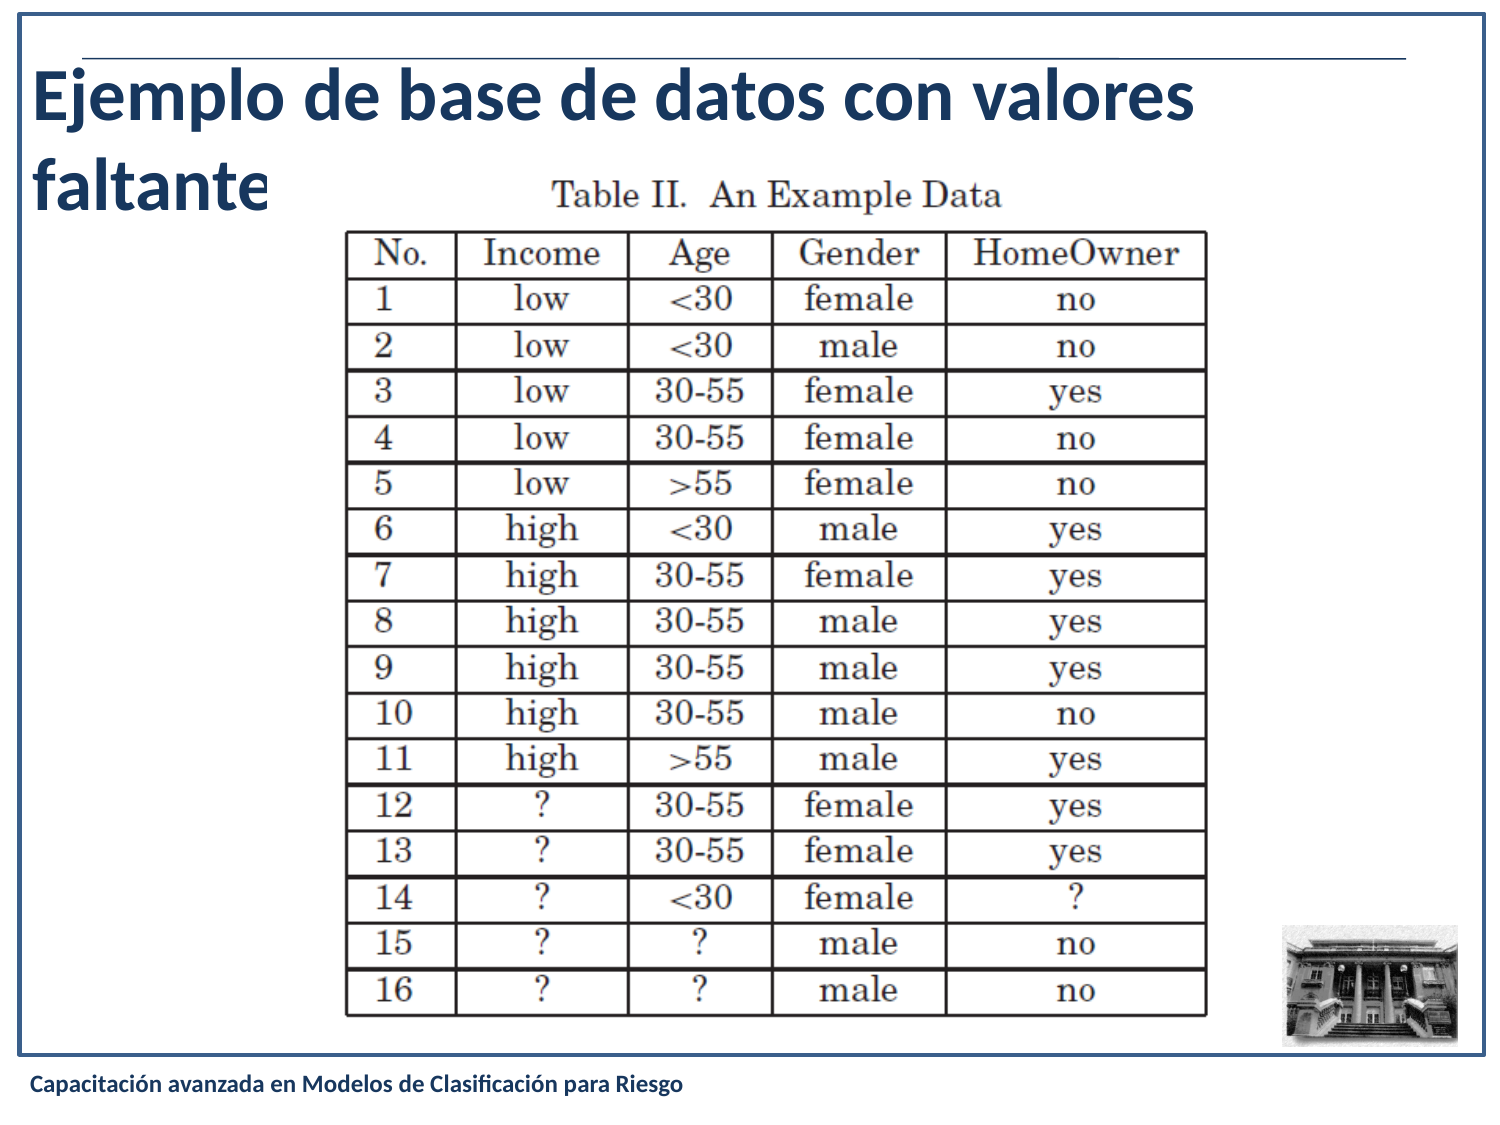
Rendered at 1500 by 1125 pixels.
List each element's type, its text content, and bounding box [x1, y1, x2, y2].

title Ejemplo de base de datos con valores faltantes [17, 66, 1483, 205]
picture [267, 162, 1233, 1047]
picture [1282, 925, 1458, 1047]
